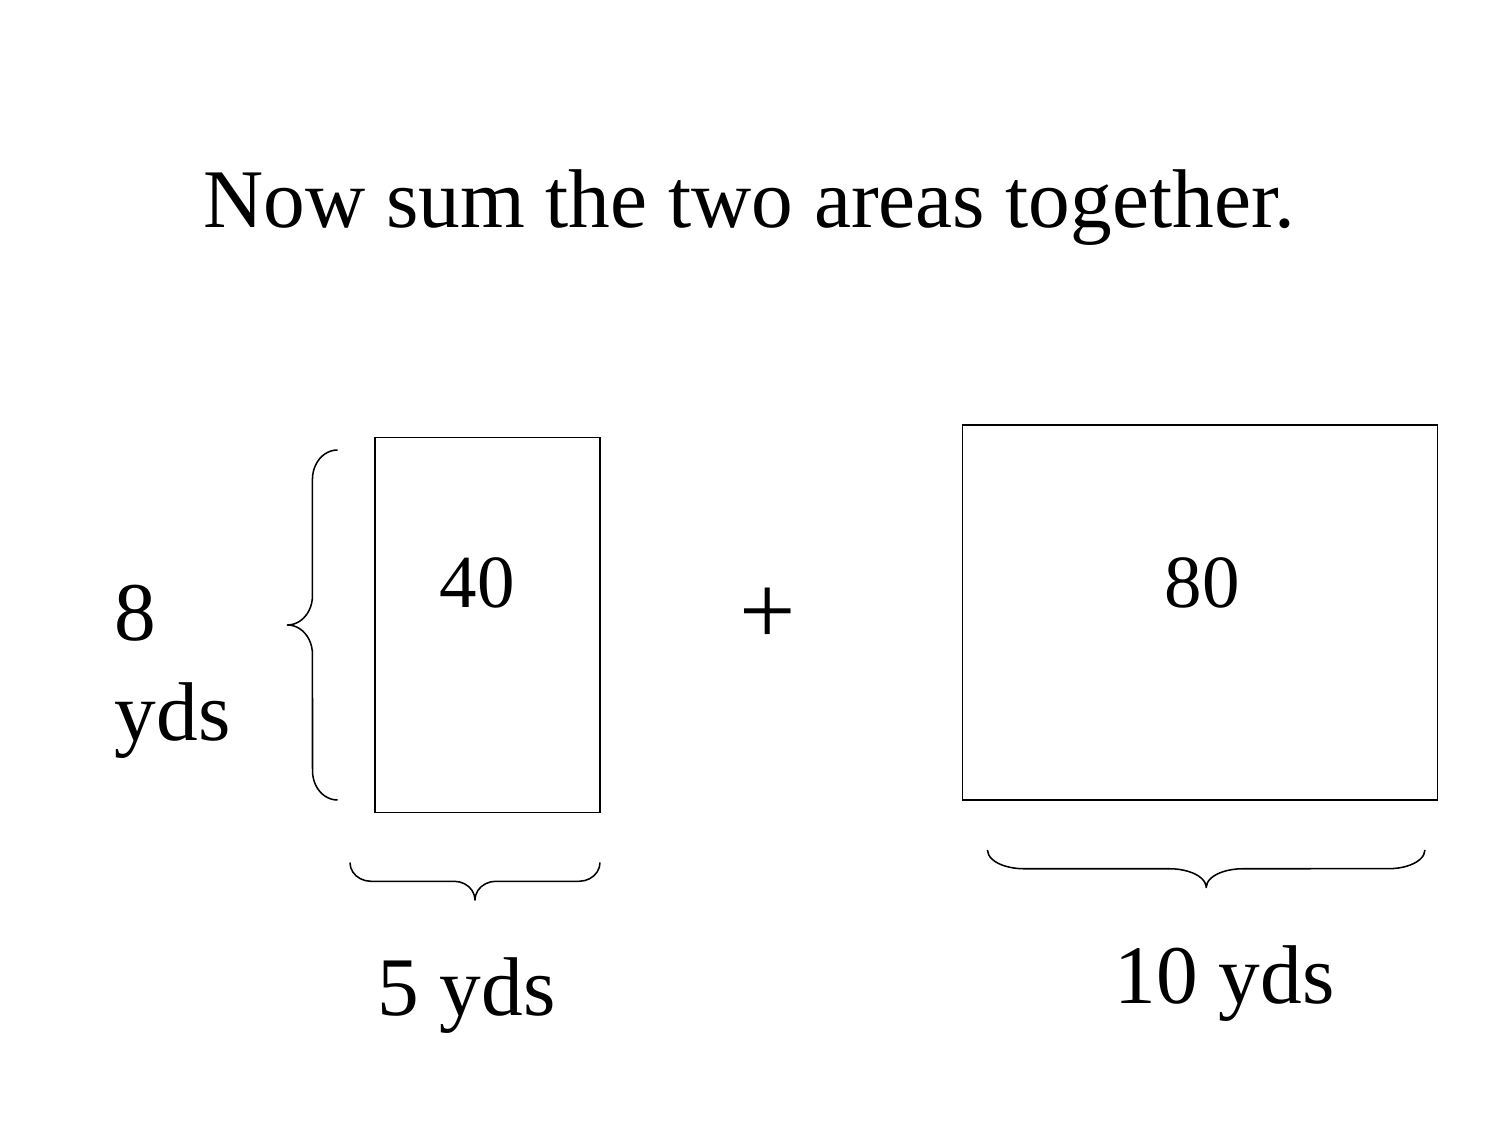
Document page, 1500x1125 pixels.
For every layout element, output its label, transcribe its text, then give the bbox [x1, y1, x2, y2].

text_box [287, 450, 338, 801]
text_box 8 yds [99, 549, 288, 765]
text_box 40 [387, 524, 575, 630]
text_box [962, 424, 1438, 800]
text_box + [725, 537, 913, 673]
text_box [374, 437, 600, 813]
text_box 5 yds [362, 924, 613, 1040]
text_box 10 yds [1037, 912, 1500, 1028]
text_box 80 [999, 524, 1400, 630]
text_box Now sum the two areas together. [112, 99, 1388, 288]
text_box [349, 862, 601, 901]
text_box [987, 849, 1425, 888]
